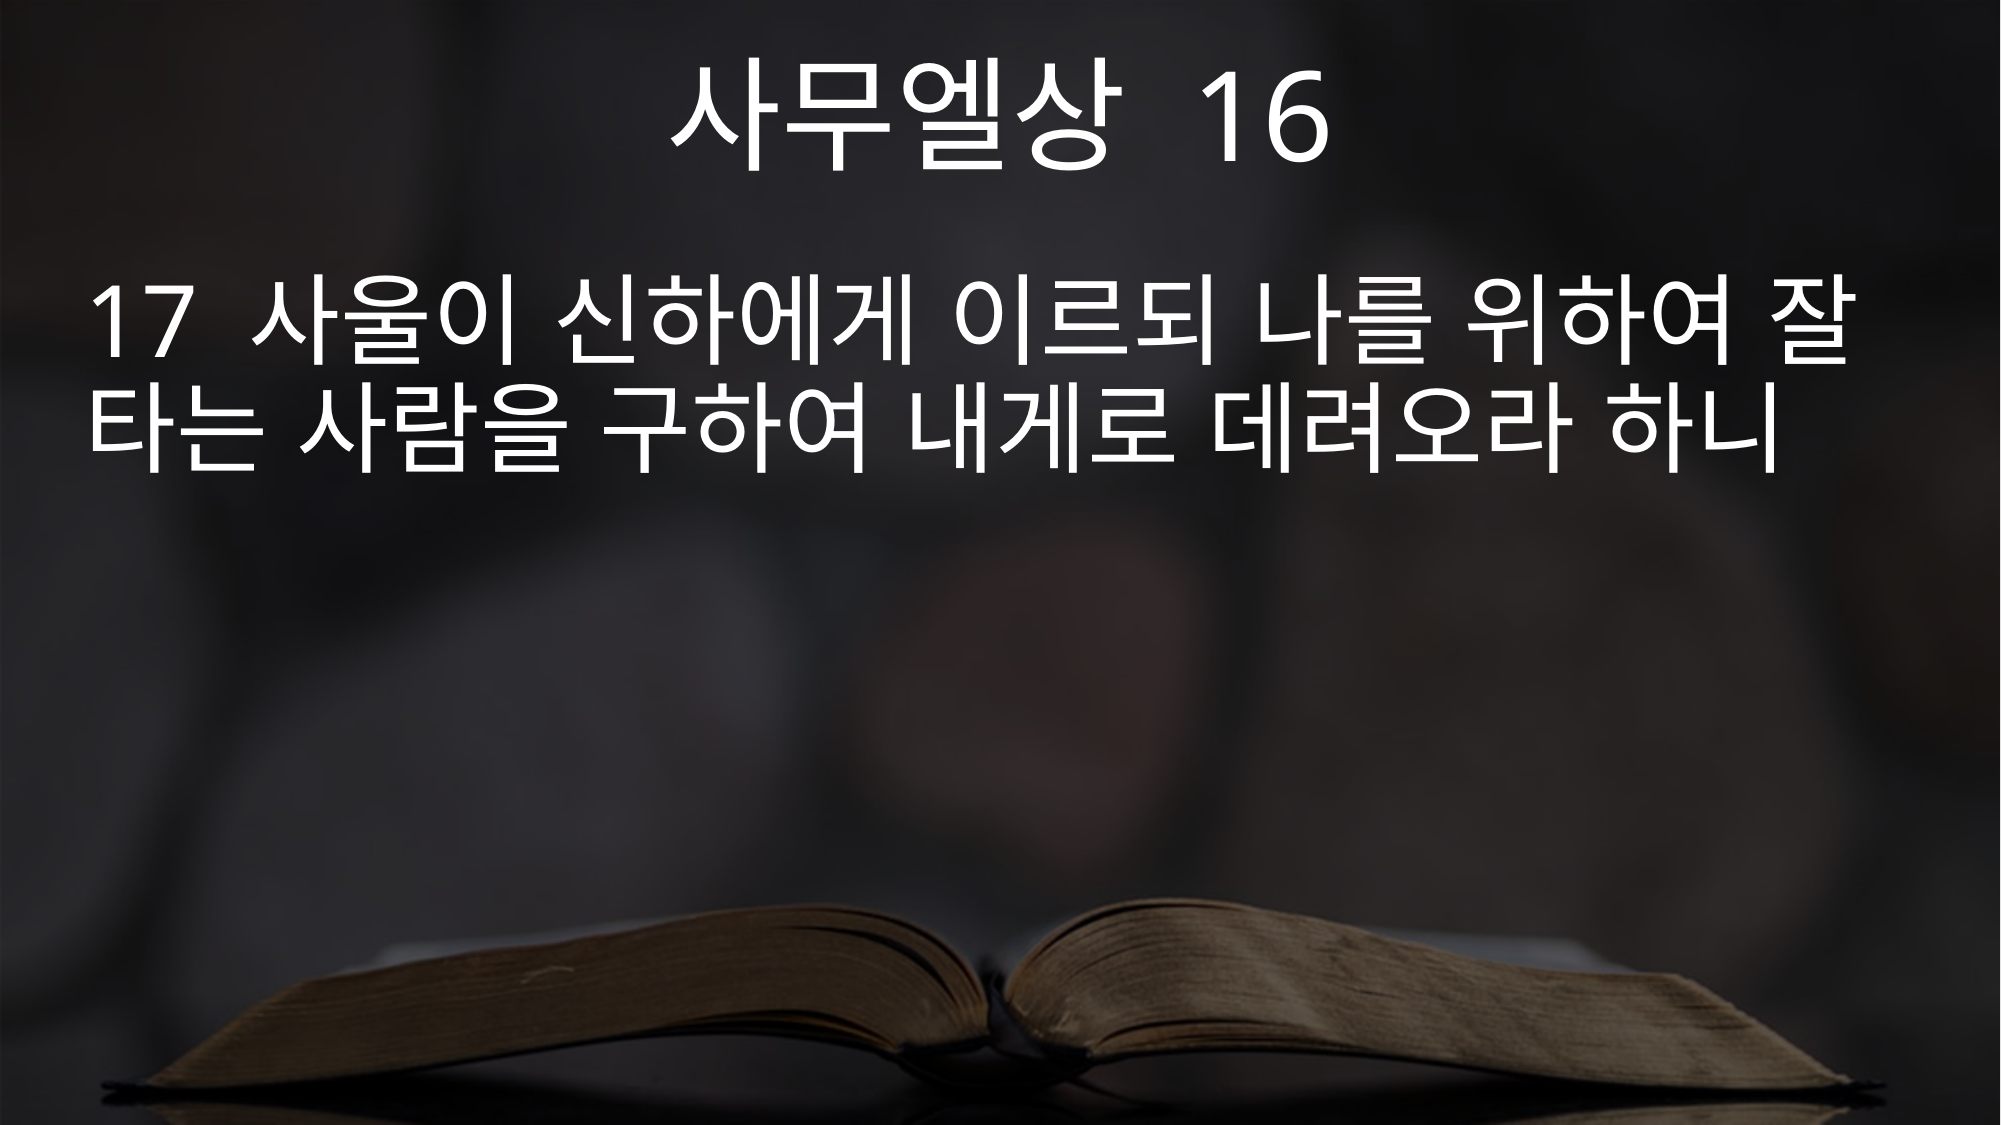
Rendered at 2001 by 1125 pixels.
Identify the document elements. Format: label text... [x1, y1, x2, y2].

picture [0, 0, 2001, 1125]
list 17 사울이 신하에게 이르되 나를 위하여 잘 타는 사람을 구하여 내게로 데려오라 하니 [69, 263, 1953, 423]
footer 사무엘상 16 [0, 32, 2000, 192]
